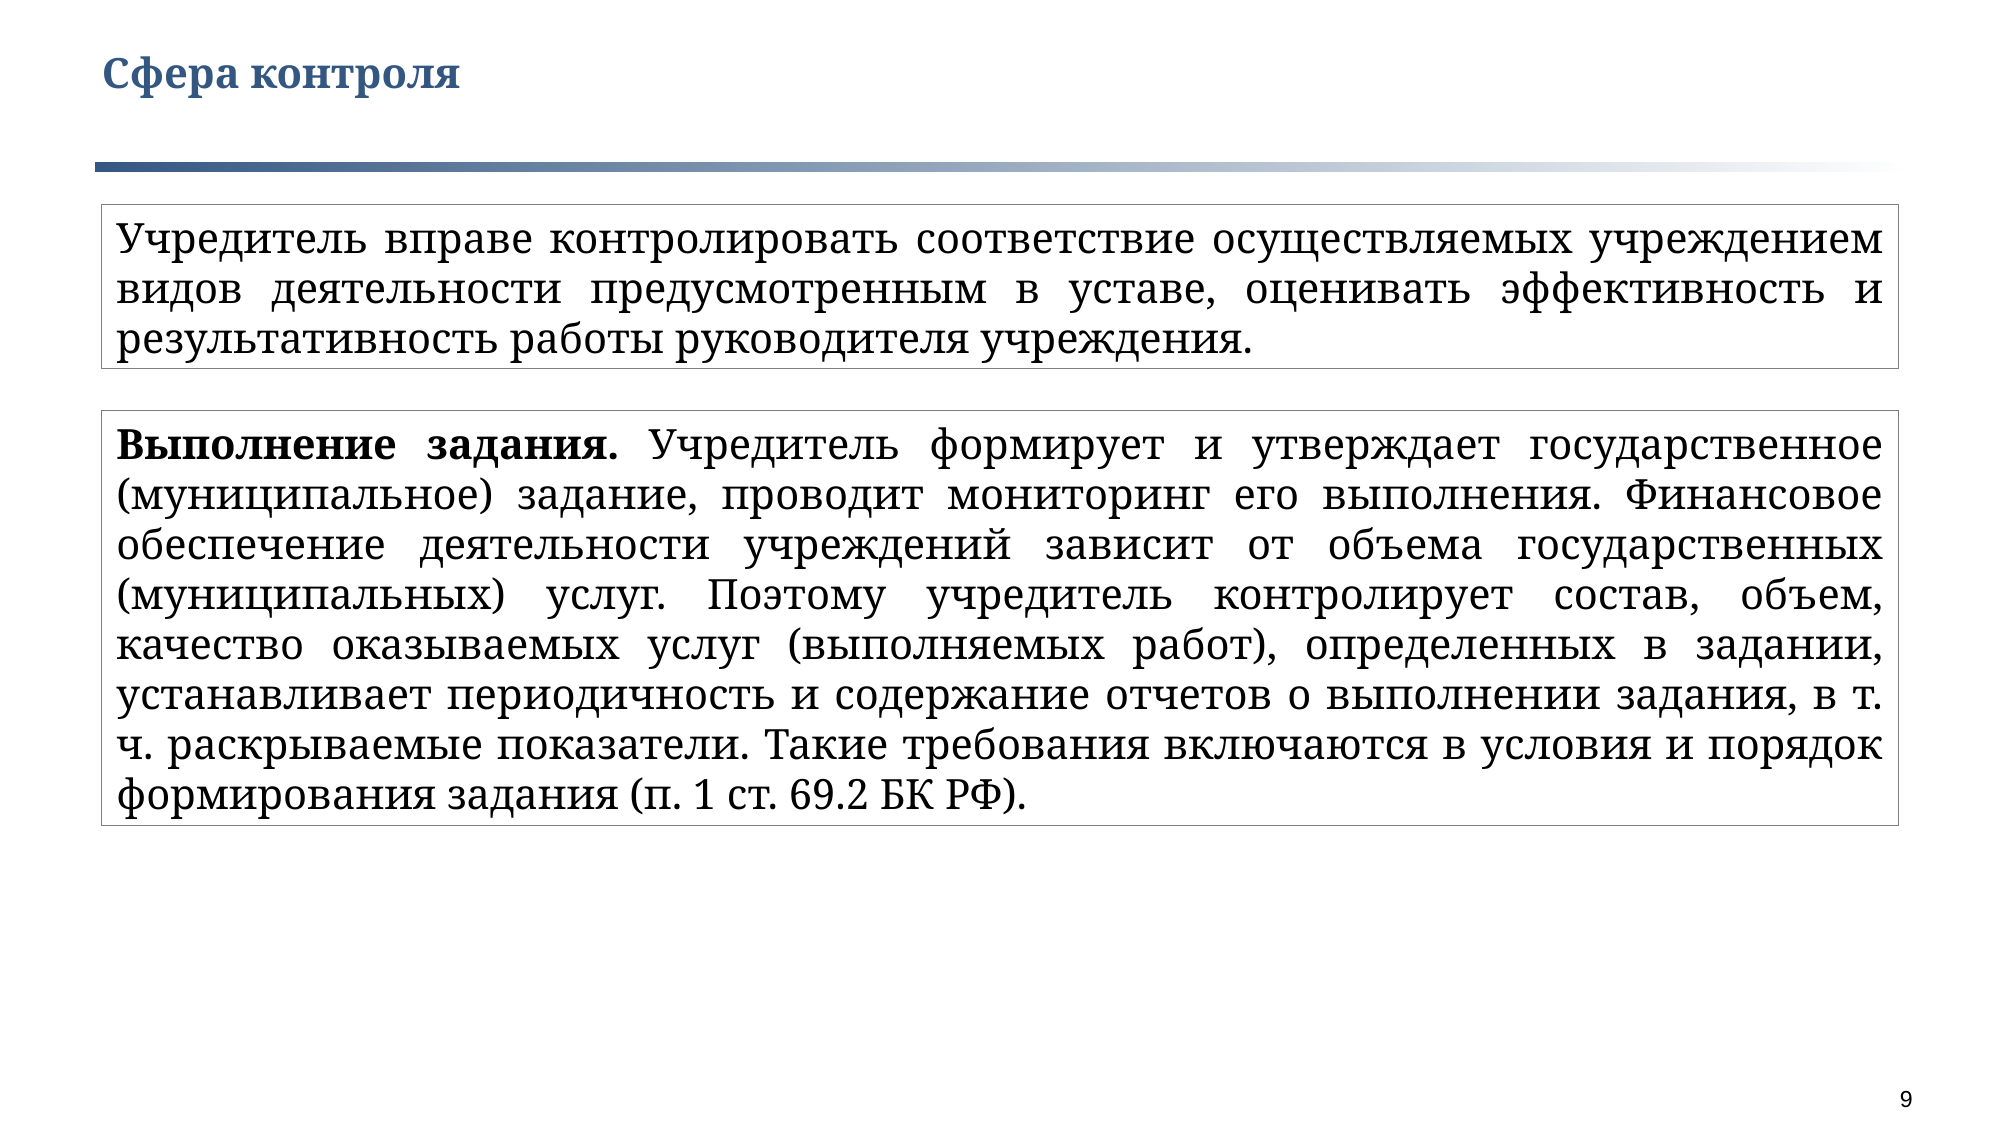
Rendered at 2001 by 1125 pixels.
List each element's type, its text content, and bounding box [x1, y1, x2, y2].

text_box Сфера контроля [87, 39, 1748, 131]
text_box Учредитель вправе контролировать соответствие осуществляемых учреждением видов деятельности предусмотренным в уставе, оценивать эффективность и результативность работы руководителя учреждения. [101, 204, 1899, 369]
text_box Выполнение задания. Учредитель формирует и утверждает государственное (муниципальное) задание, проводит мониторинг его выполнения. Финансовое обеспечение деятельности учреждений зависит от объема государственных (муниципальных) услуг. Поэтому учредитель контролирует состав, объем, качество оказываемых услуг (выполняемых работ), определенных в задании, устанавливает периодичность и содержание отчетов о выполнении задания, в т. ч. раскрываемые показатели. Такие требования включаются в условия и порядок формирования задания (п. 1 ст. 69.2 БК РФ). [101, 410, 1899, 826]
